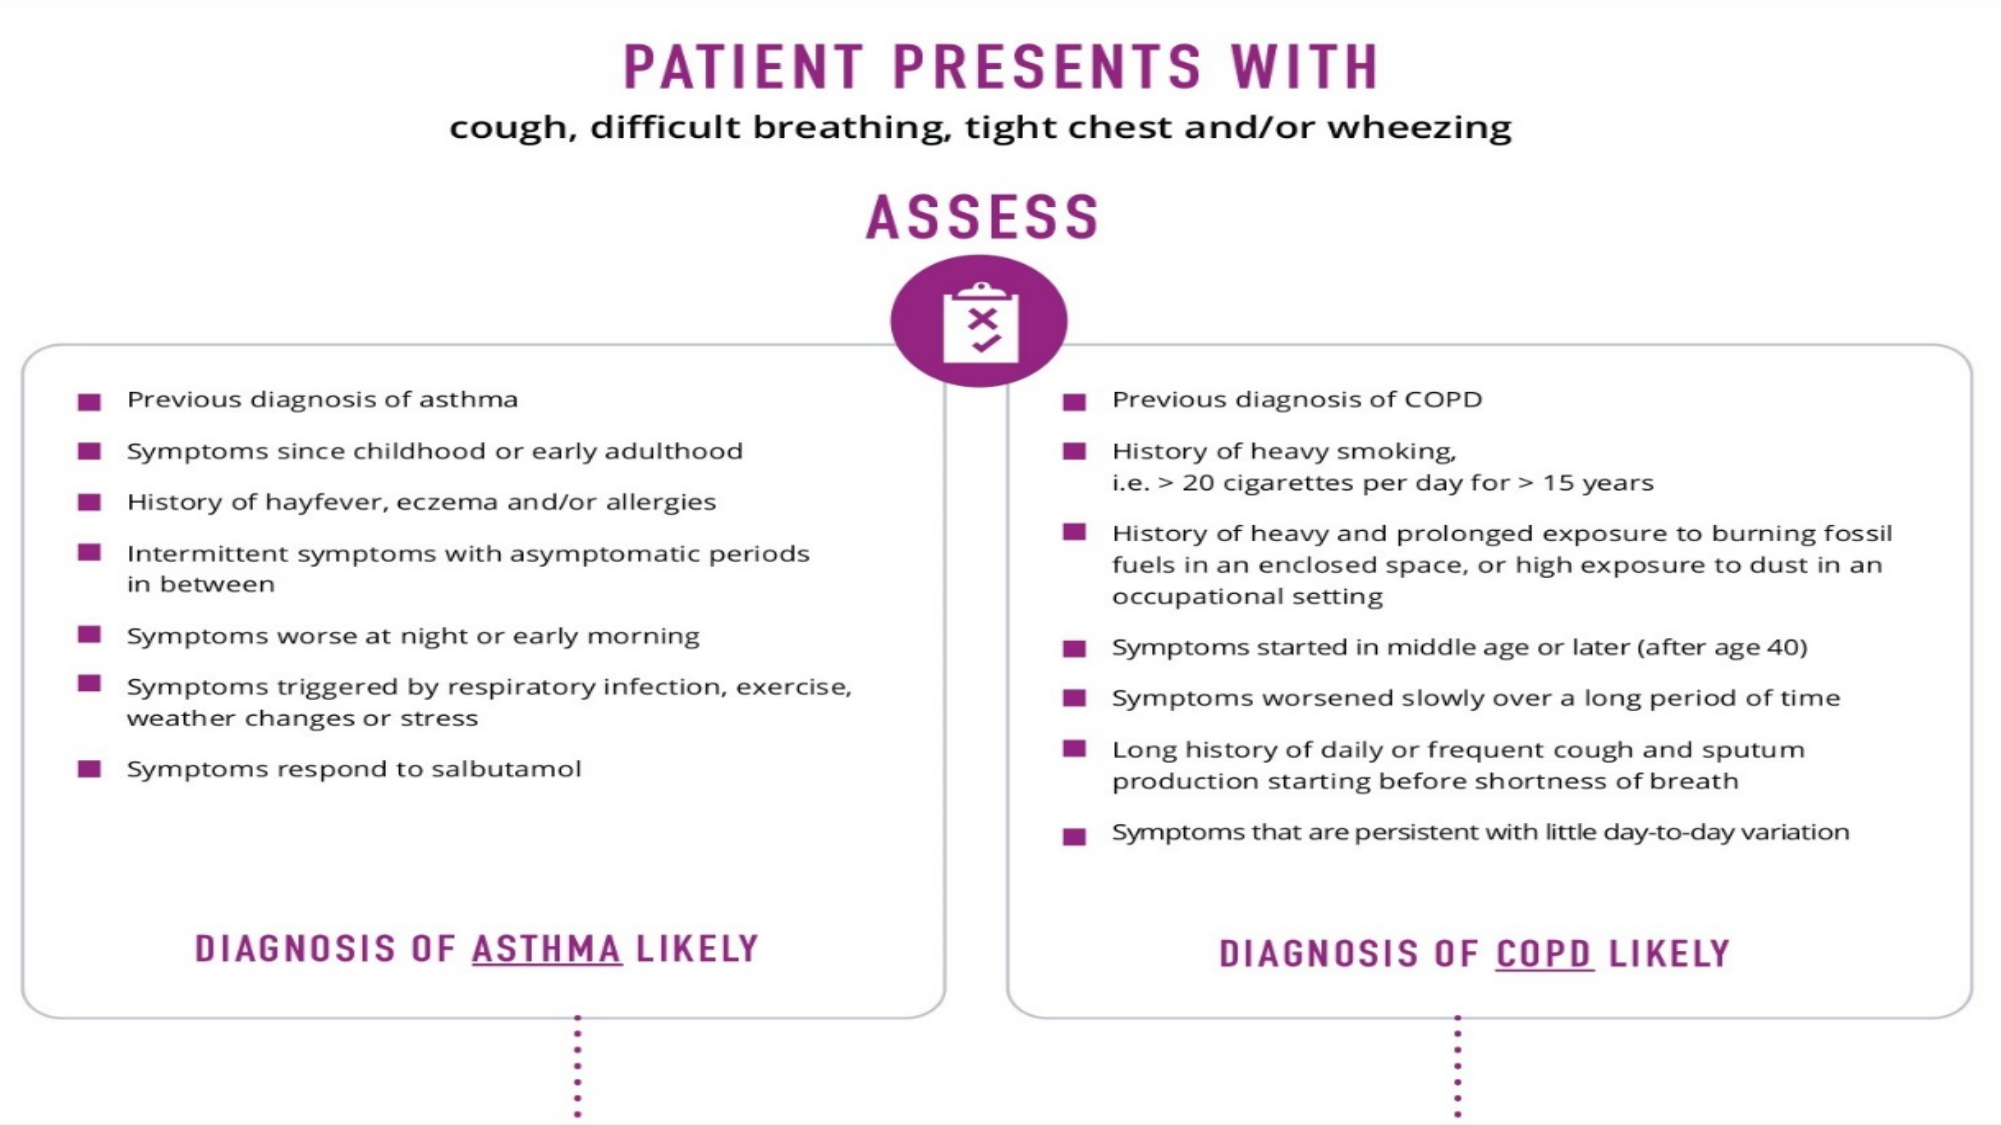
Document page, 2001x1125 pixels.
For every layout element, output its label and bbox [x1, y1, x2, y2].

list [0, 0, 2000, 1125]
